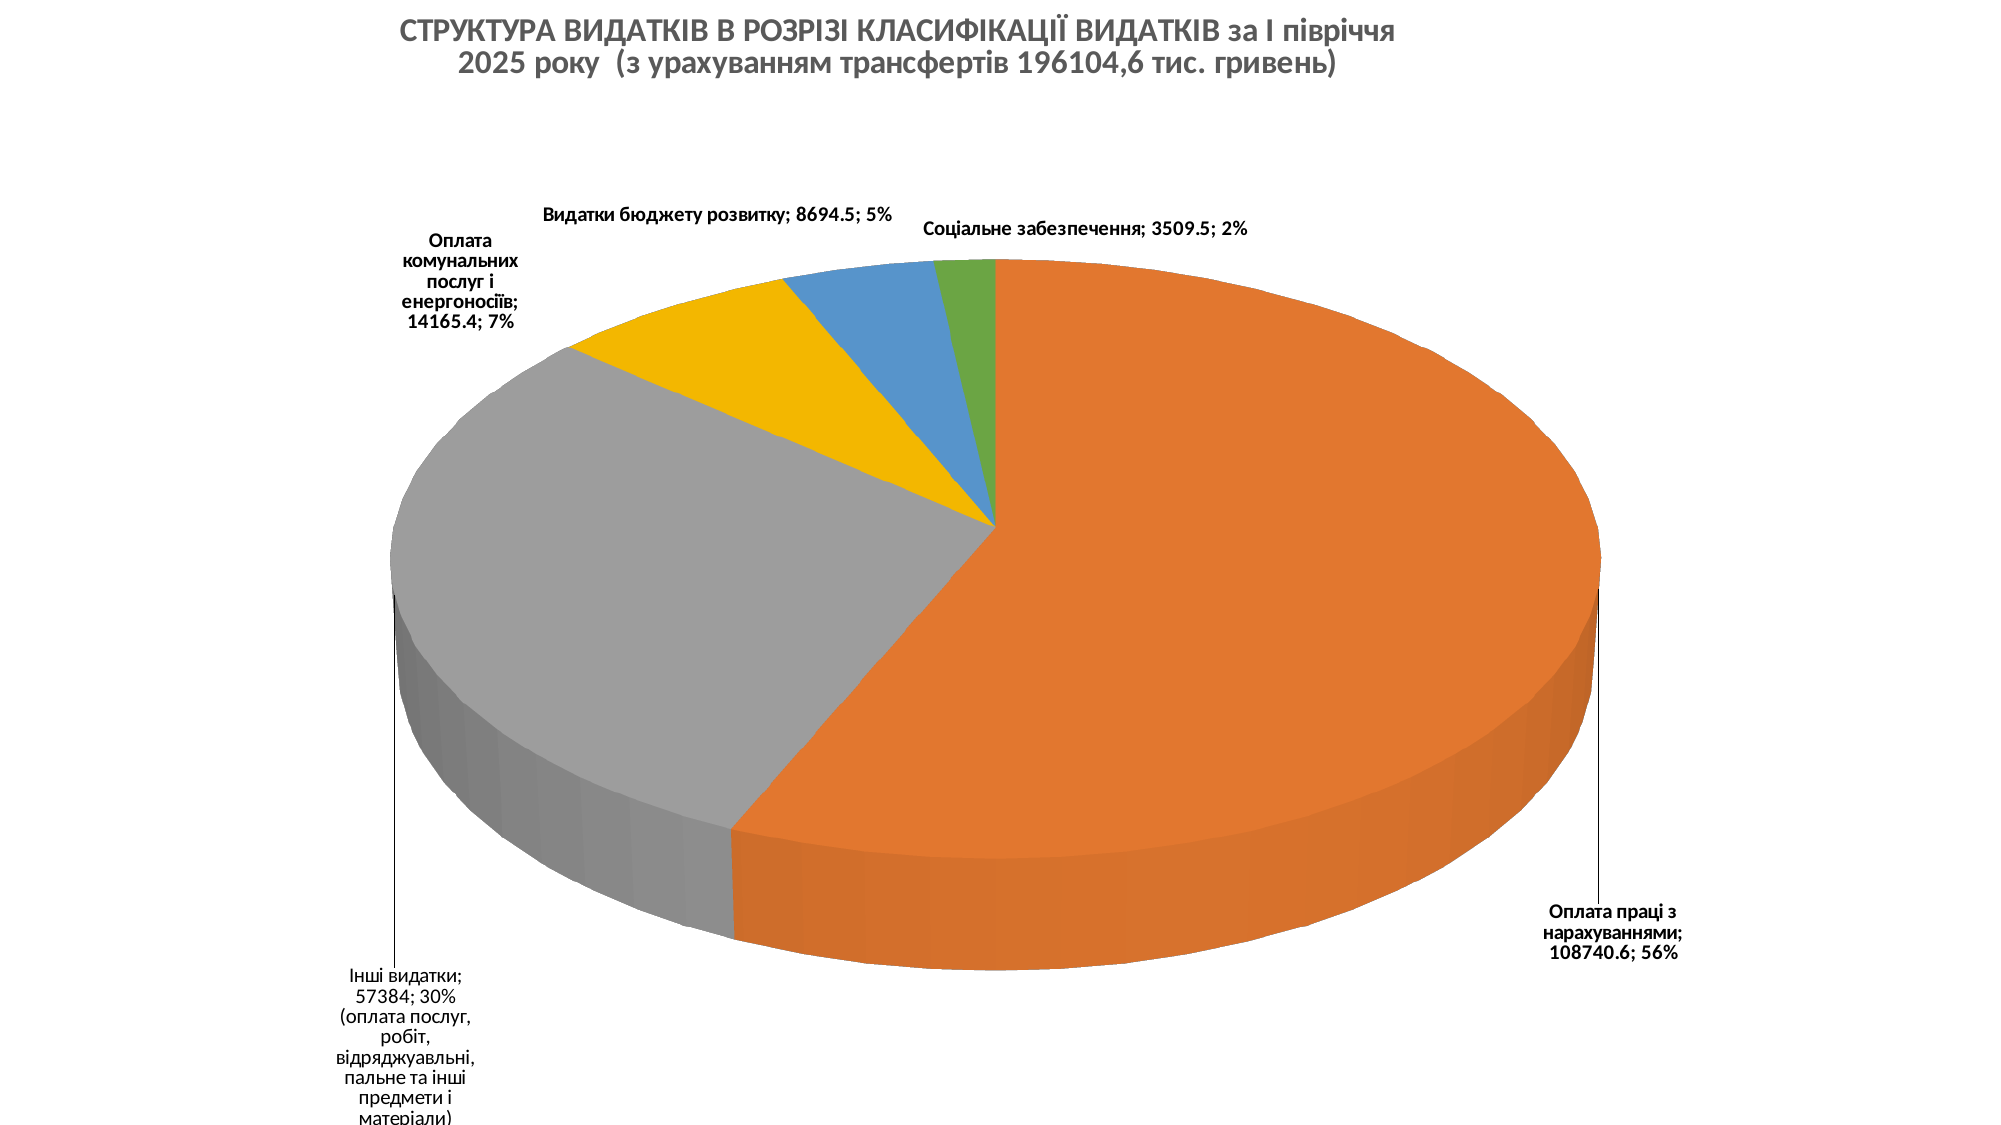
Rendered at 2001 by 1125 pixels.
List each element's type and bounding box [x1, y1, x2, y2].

chart [204, 0, 1796, 1125]
